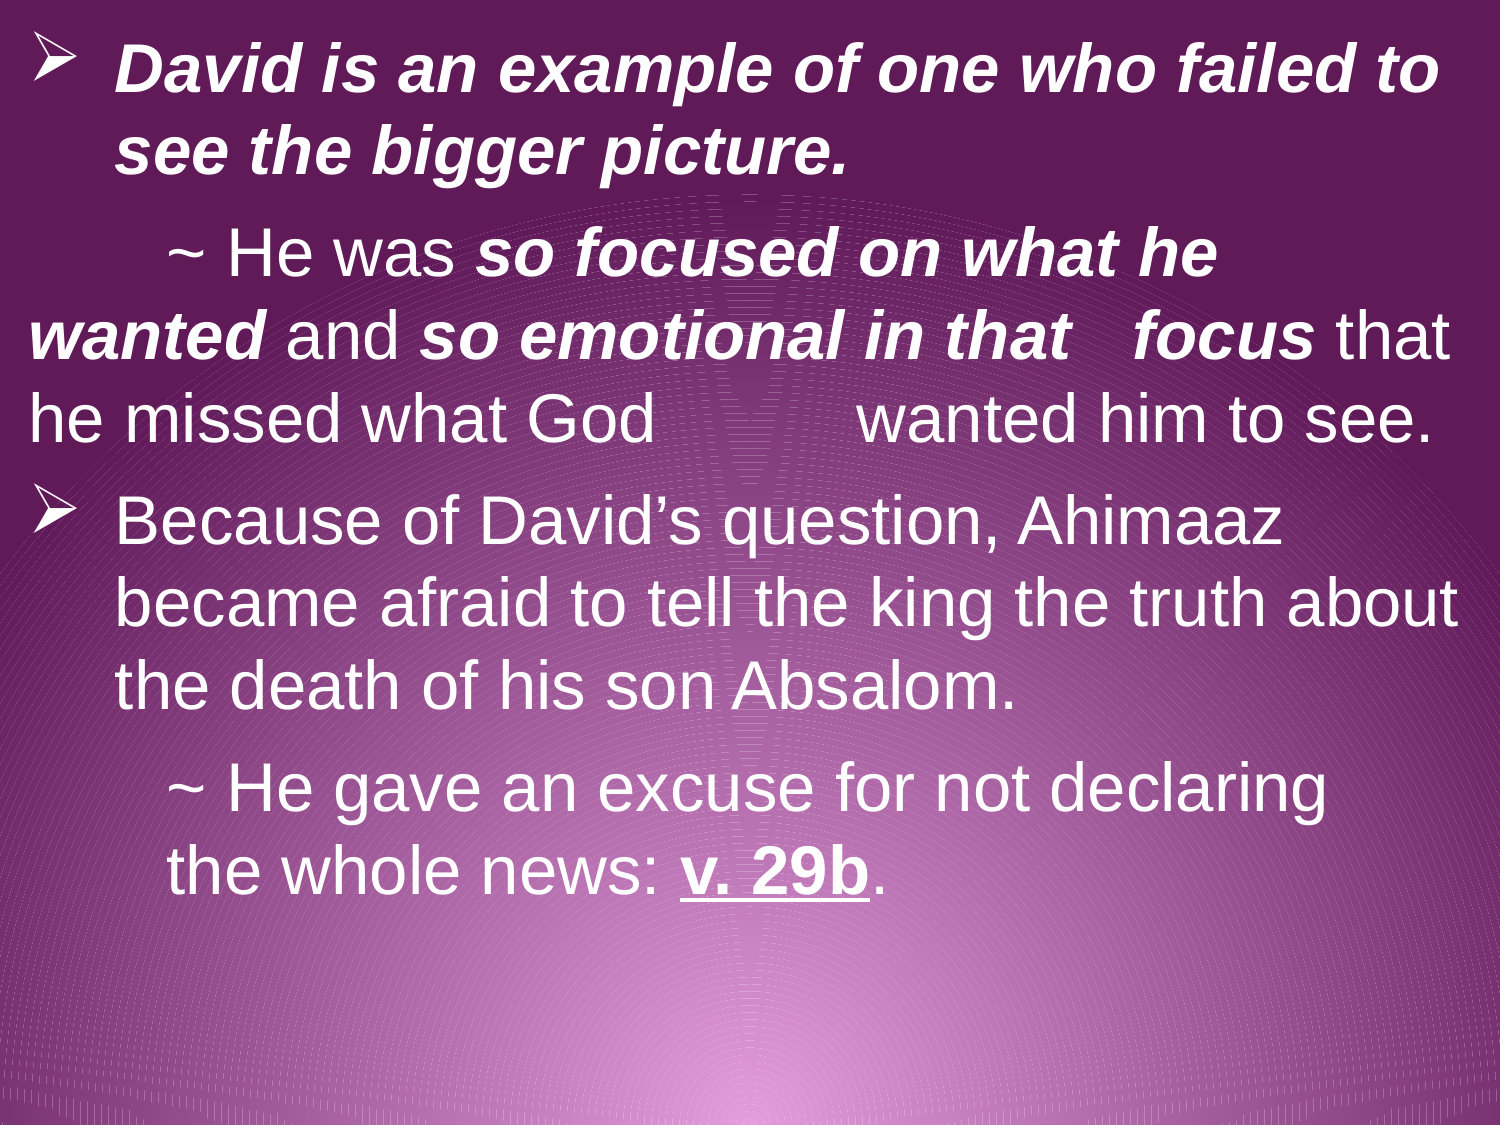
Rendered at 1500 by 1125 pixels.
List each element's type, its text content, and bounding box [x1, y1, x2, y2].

subtitle David is an example of one who failed to see the bigger picture. ~ He was so focused on what he wanted and so emotional in that focus that he missed what God wanted him to see. Because of David’s question, Ahimaaz became afraid to tell the king the truth about the death of his son Absalom. ~ He gave an excuse for not declaring the whole news: v. 29b. [13, 15, 1483, 1108]
